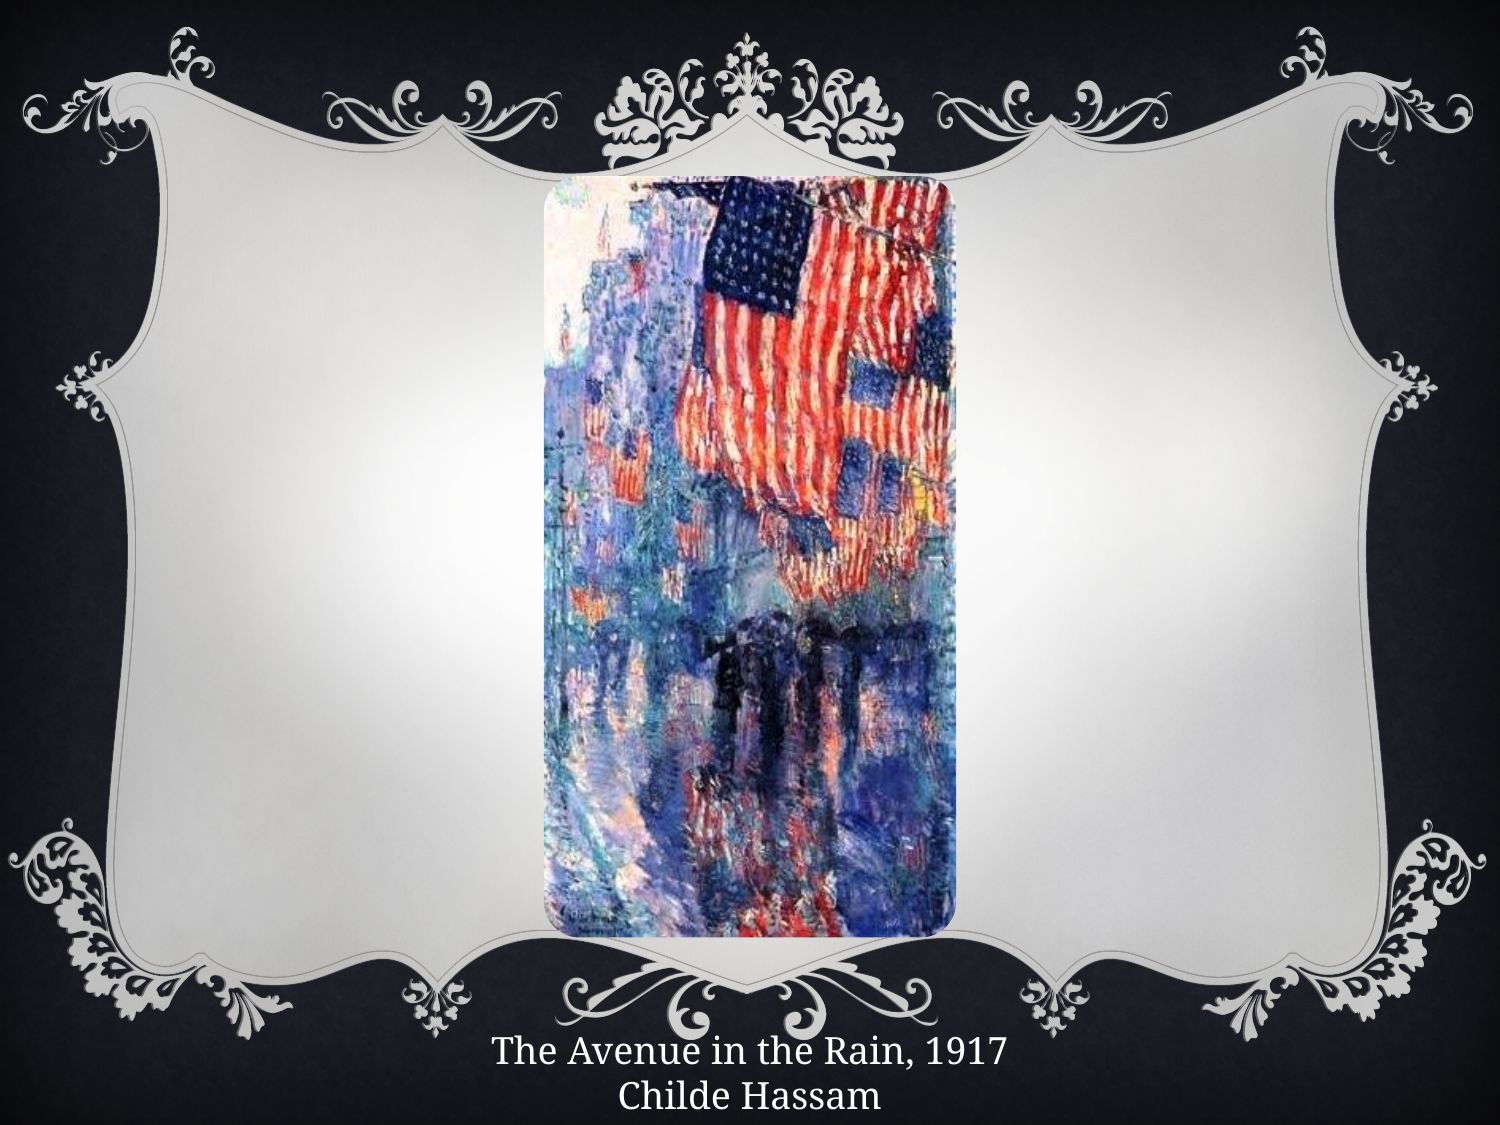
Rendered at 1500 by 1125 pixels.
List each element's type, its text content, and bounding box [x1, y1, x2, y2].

text_box The Avenue in the Rain, 1917 Childe Hassam [0, 1019, 1500, 1125]
picture [0, 0, 1500, 1019]
